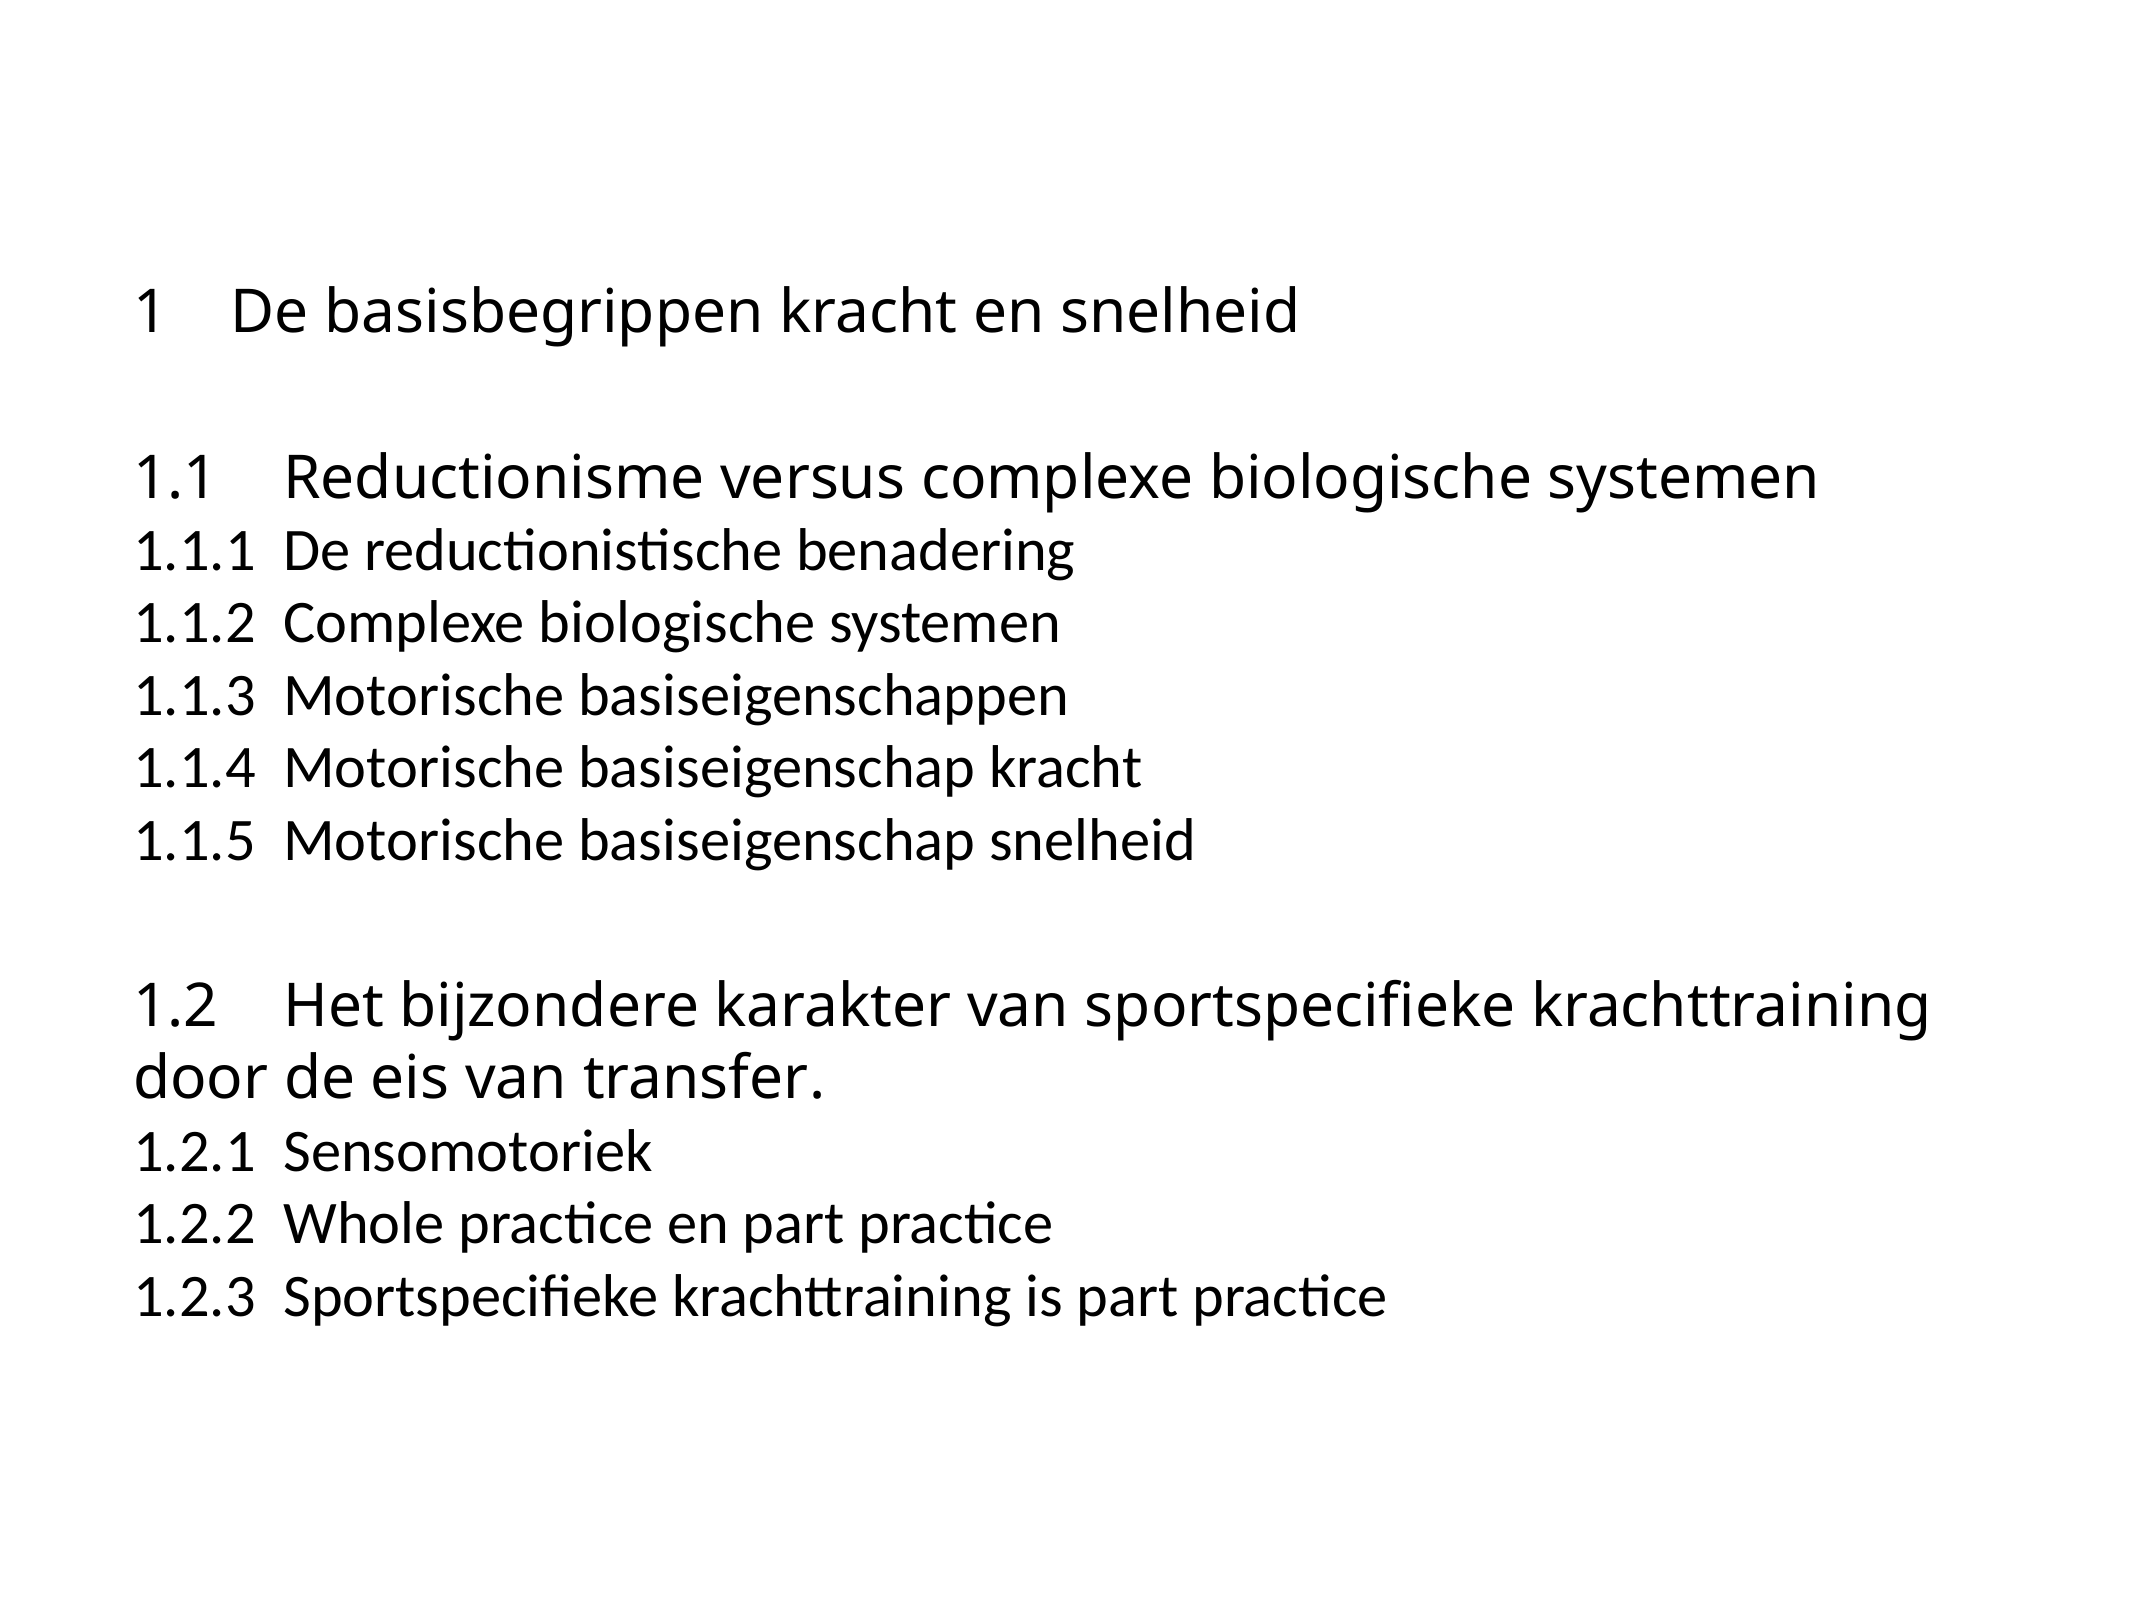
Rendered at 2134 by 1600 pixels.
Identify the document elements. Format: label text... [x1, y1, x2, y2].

text_box 1 De basisbegrippen kracht en snelheid 1.1 Reductionisme versus complexe biologische systemen 1.1.1 De reductionistische benadering 1.1.2 Complexe biologische systemen 1.1.3 Motorische basiseigenschappen 1.1.4 Motorische basiseigenschap kracht 1.1.5 Motorische basiseigenschap snelheid 1.2 Het bijzondere karakter van sportspecifieke krachttraining door de eis van transfer. 1.2.1 Sensomotoriek 1.2.2 Whole practice en part practice 1.2.3 Sportspecifieke krachttraining is part practice [133, 245, 2000, 1355]
